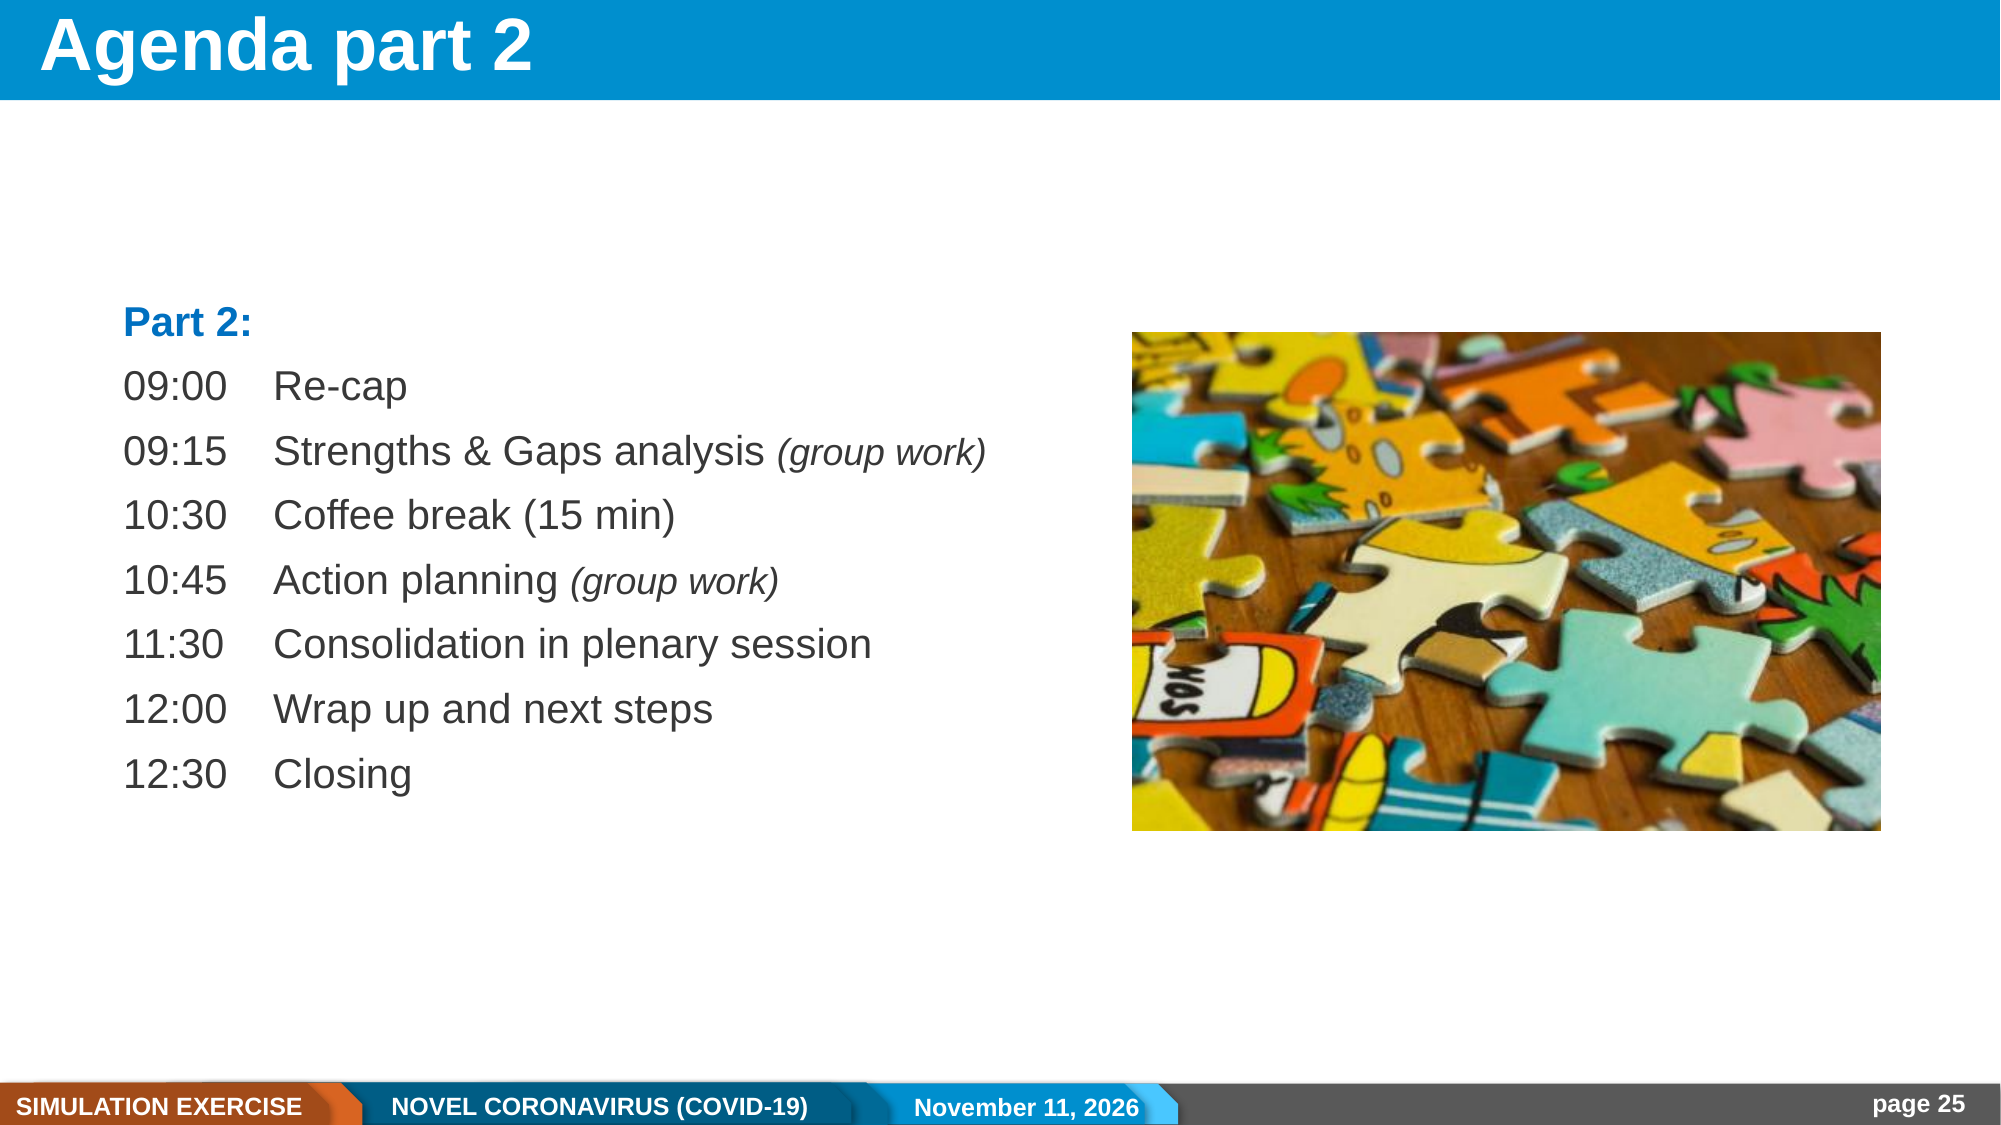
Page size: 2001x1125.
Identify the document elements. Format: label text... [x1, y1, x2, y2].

picture [1132, 332, 1881, 831]
title Agenda part 2 [25, 0, 1750, 94]
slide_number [899, 1076, 1518, 1125]
text_box Part 2: 09:00 Re-cap 09:15 Strengths & Gaps analysis (group work) 10:30 Coffee break (15 min) 10:45 Action planning (group work) 11:30 Consolidation in plenary session 12:00 Wrap up and next steps 12:30 Closing [108, 286, 1013, 854]
